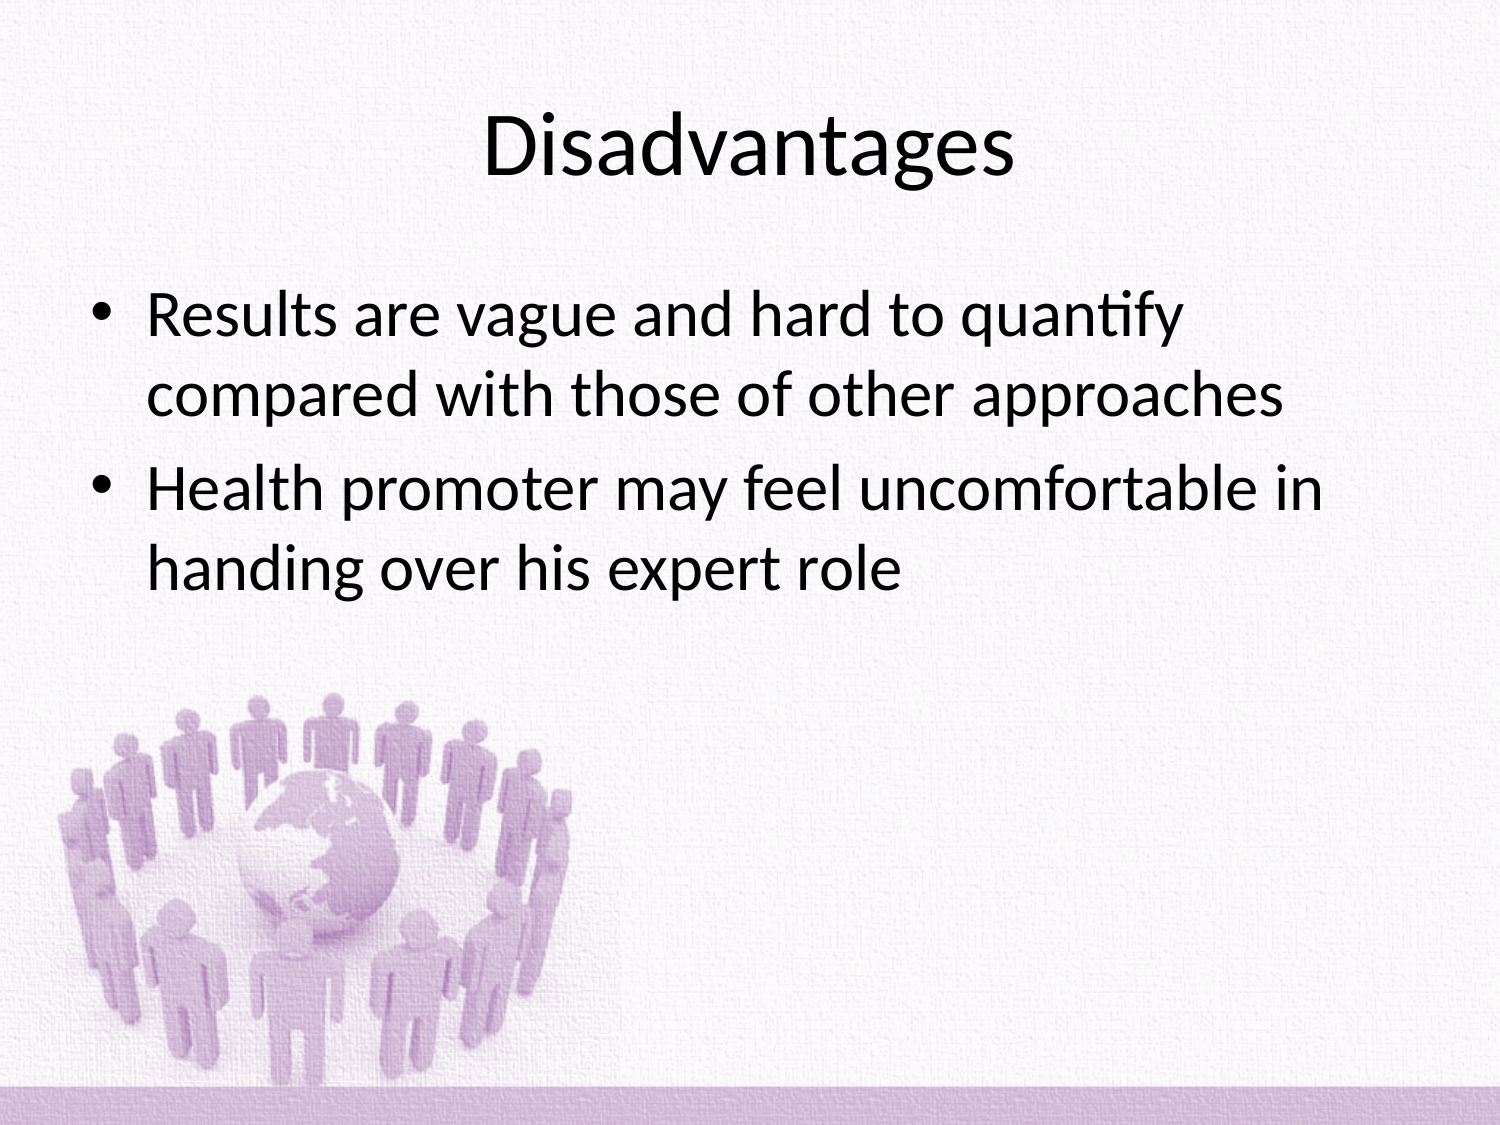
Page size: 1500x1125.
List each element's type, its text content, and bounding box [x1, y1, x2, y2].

title Disadvantages [75, 45, 1425, 233]
list Results are vague and hard to quantify compared with those of other approaches Health promoter may feel uncomfortable in handing over his expert role [75, 262, 1425, 1005]
